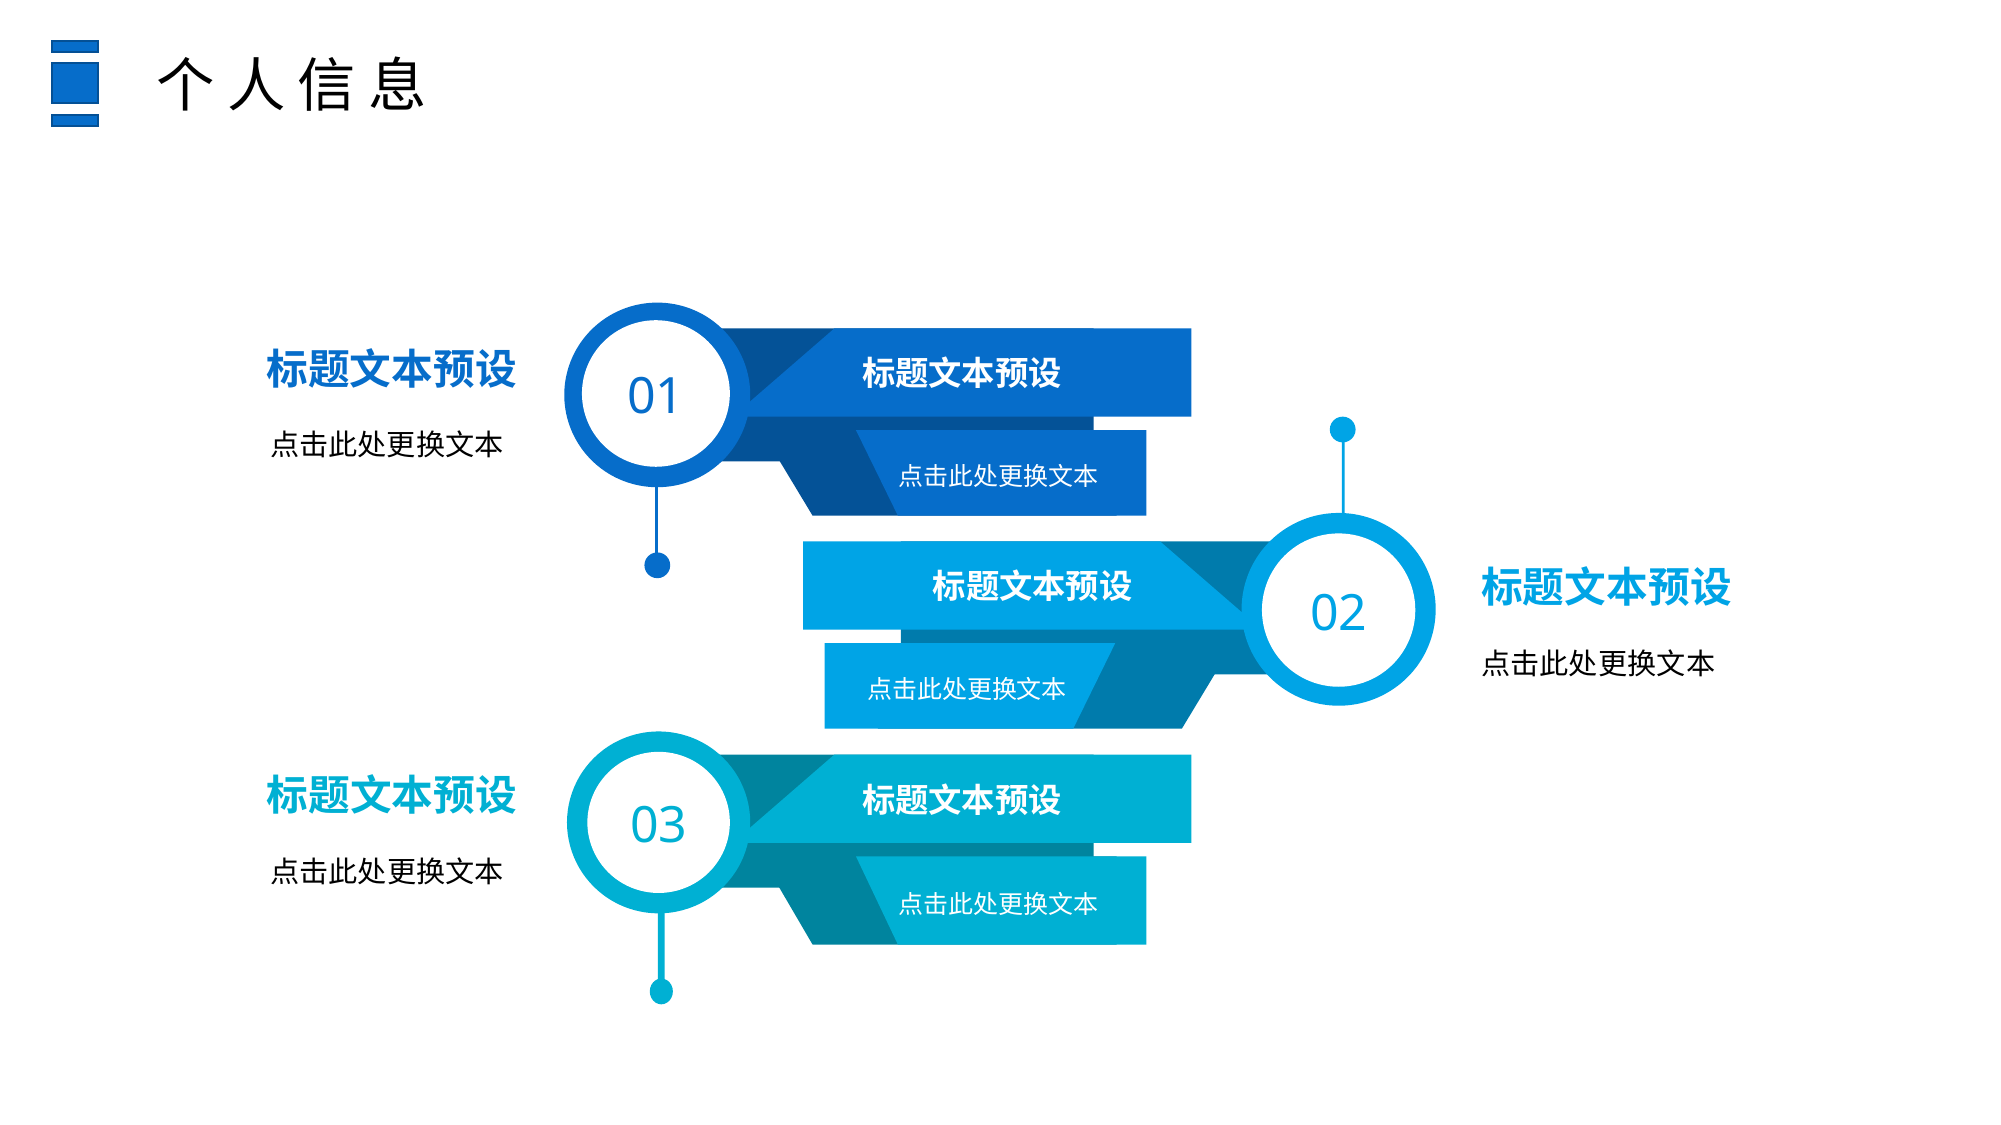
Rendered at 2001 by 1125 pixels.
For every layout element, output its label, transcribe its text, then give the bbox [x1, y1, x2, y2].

text_box 个人信息 [141, 40, 577, 126]
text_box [143, 302, 1855, 1005]
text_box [51, 40, 99, 126]
